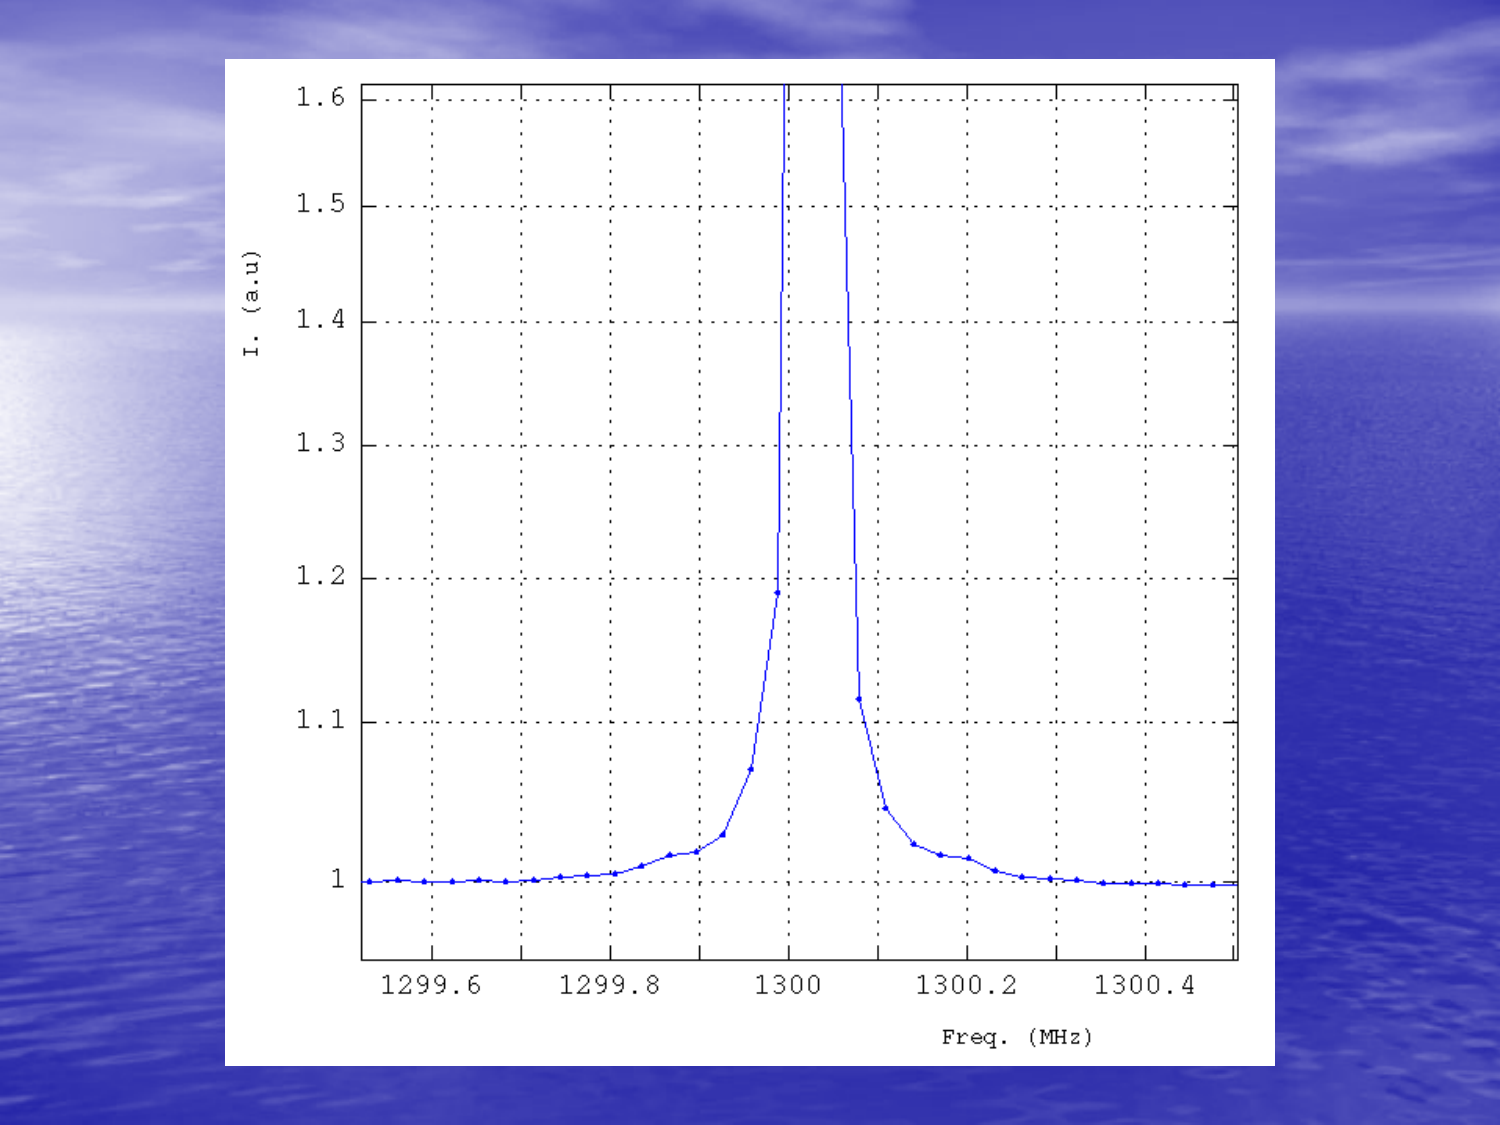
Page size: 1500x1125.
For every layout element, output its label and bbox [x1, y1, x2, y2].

picture [225, 59, 1275, 1066]
